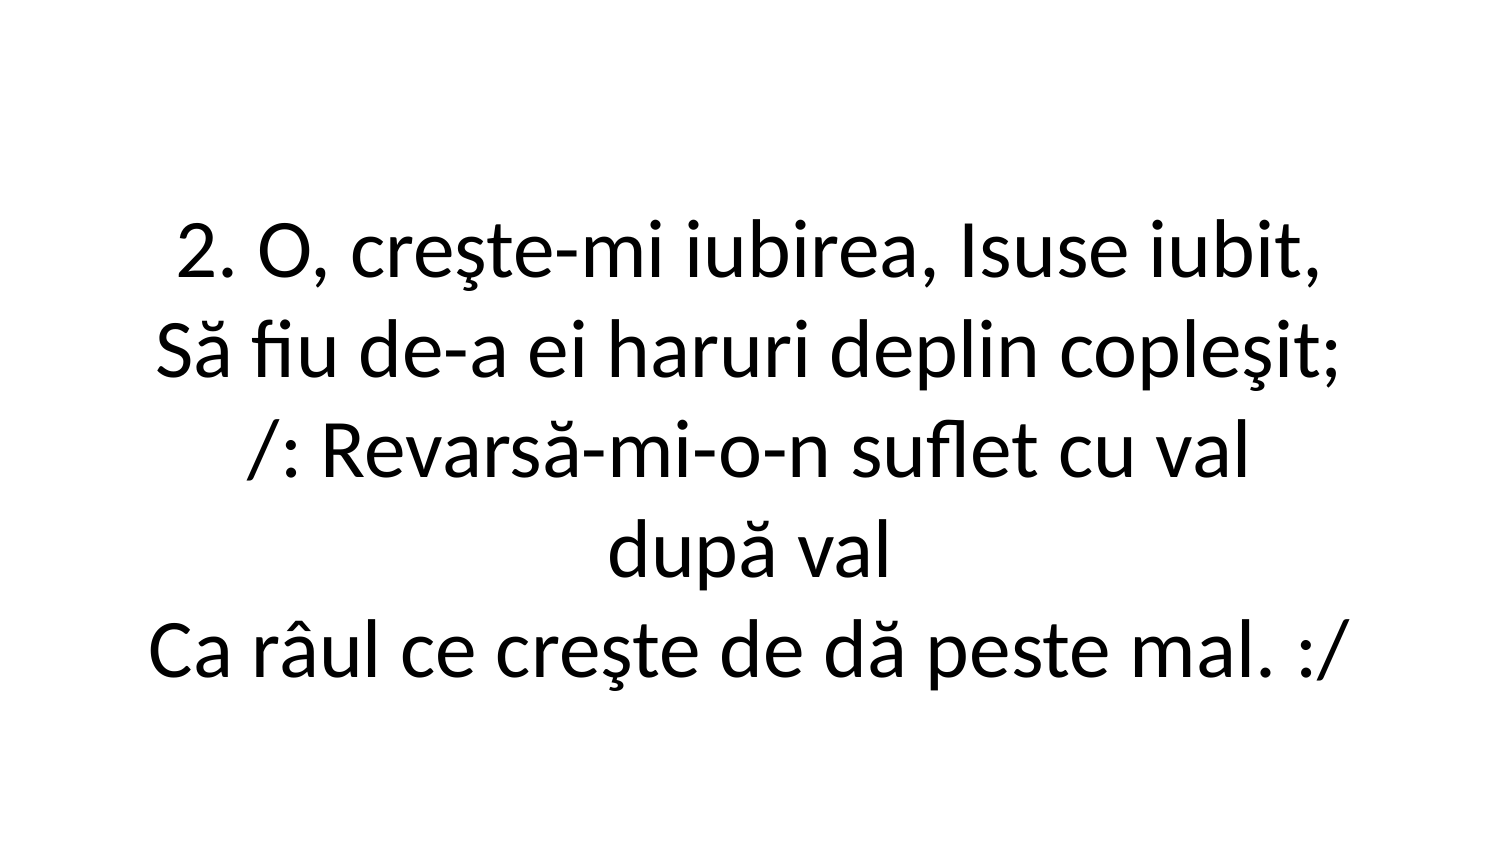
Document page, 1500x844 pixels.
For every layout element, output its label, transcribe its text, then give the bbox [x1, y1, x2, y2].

text_box 2. O, creşte-mi iubirea, Isuse iubit, Să fiu de-a ei haruri deplin copleşit; /: Revarsă-mi-o-n suflet cu val după val Ca râul ce creşte de dă peste mal. :/ [134, 142, 1366, 702]
